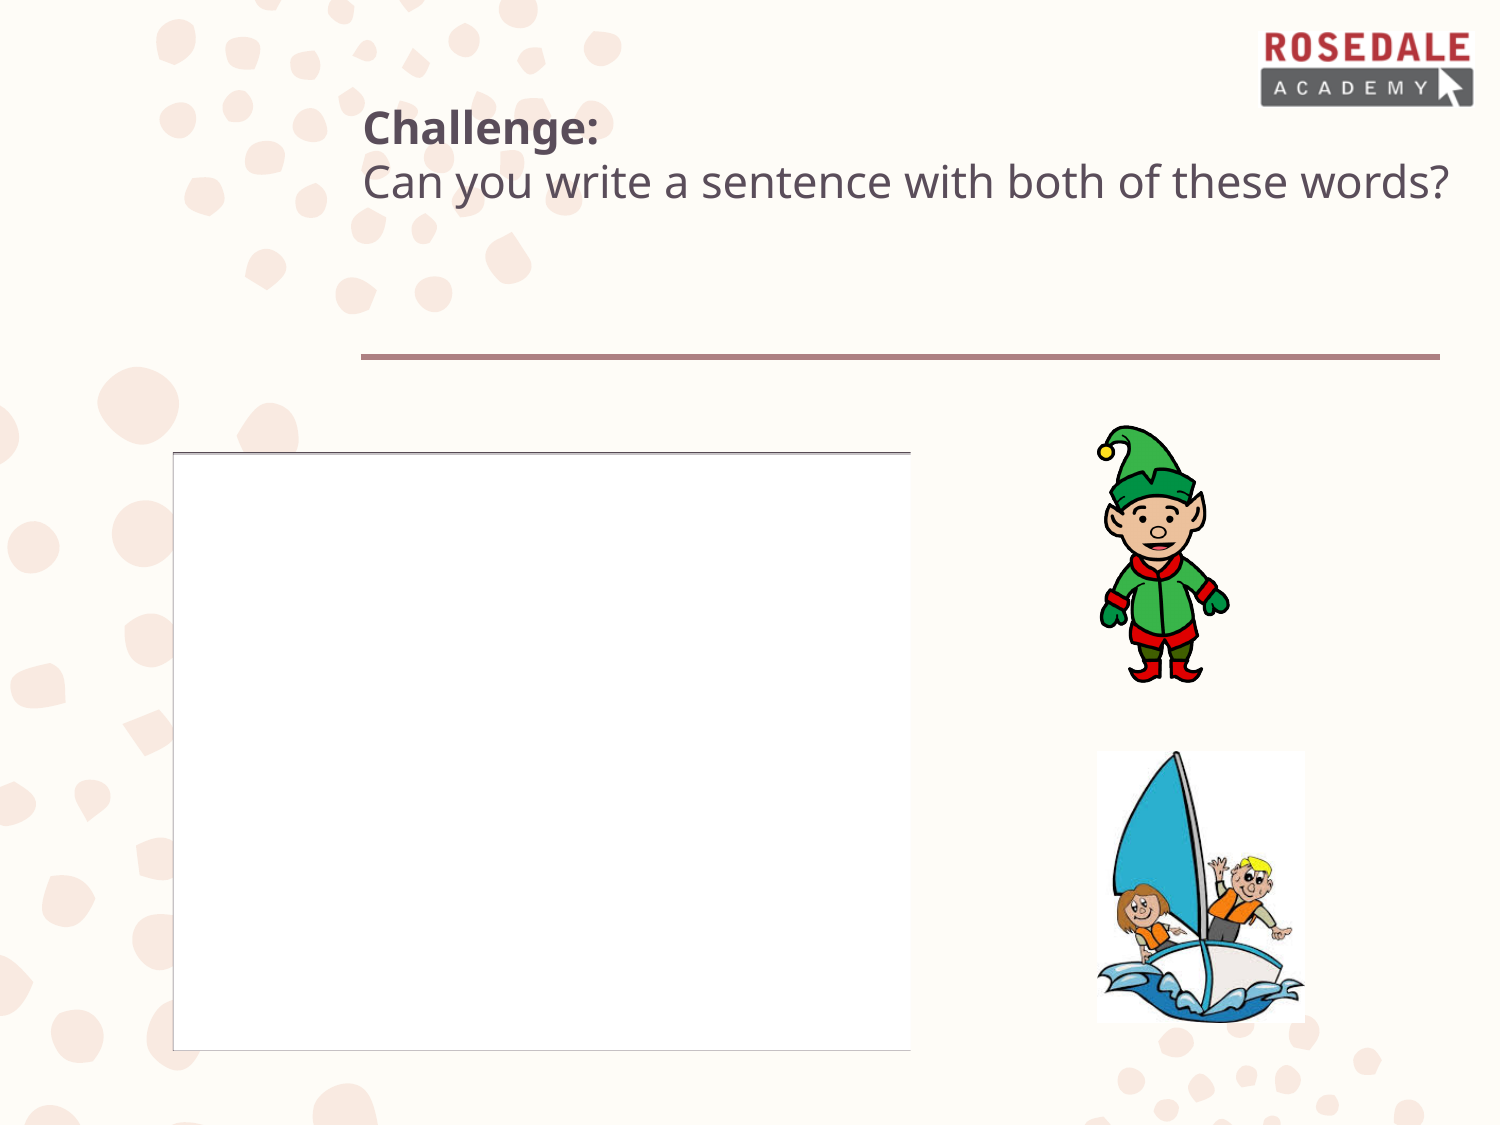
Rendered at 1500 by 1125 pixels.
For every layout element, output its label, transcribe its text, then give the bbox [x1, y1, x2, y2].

picture [1258, 31, 1475, 109]
picture [1096, 751, 1305, 1024]
title Challenge: Can you write a sentence with both of these words? [347, 94, 1475, 226]
picture [172, 451, 912, 1051]
picture [1096, 425, 1230, 683]
